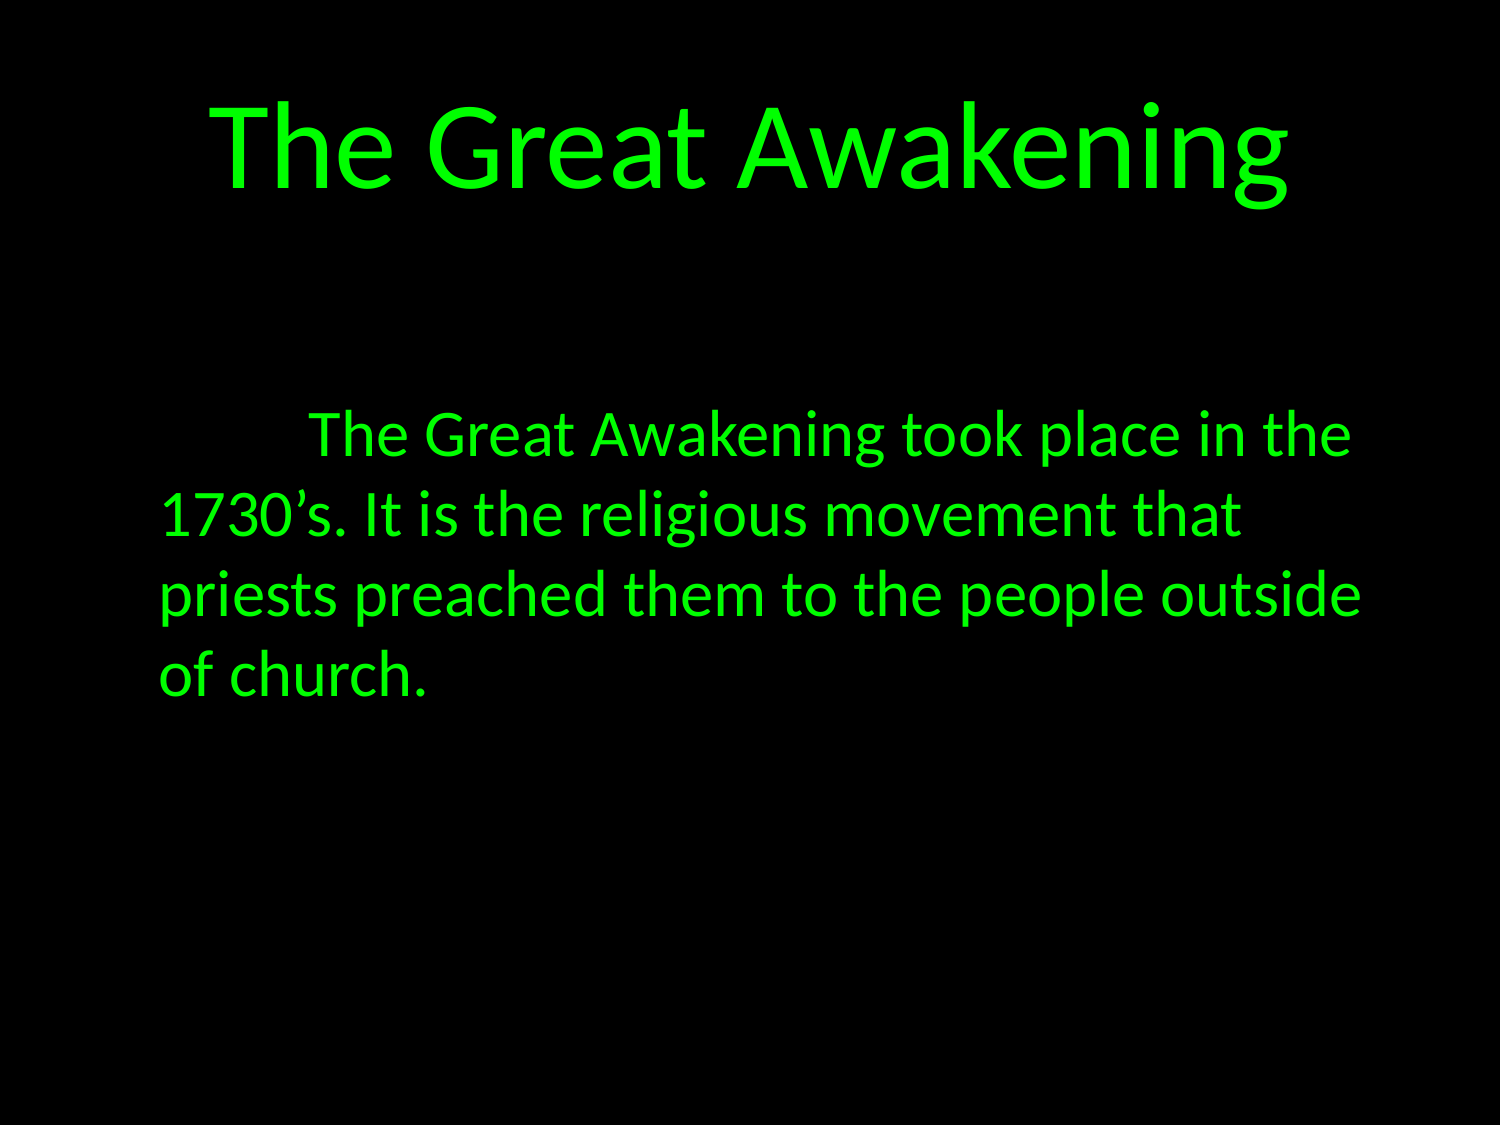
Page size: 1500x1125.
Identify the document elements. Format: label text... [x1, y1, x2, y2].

list The Great Awakening took place in the 1730’s. It is the religious movement that priests preached them to the people outside of church. [87, 382, 1438, 1125]
title The Great Awakening [75, 45, 1425, 233]
